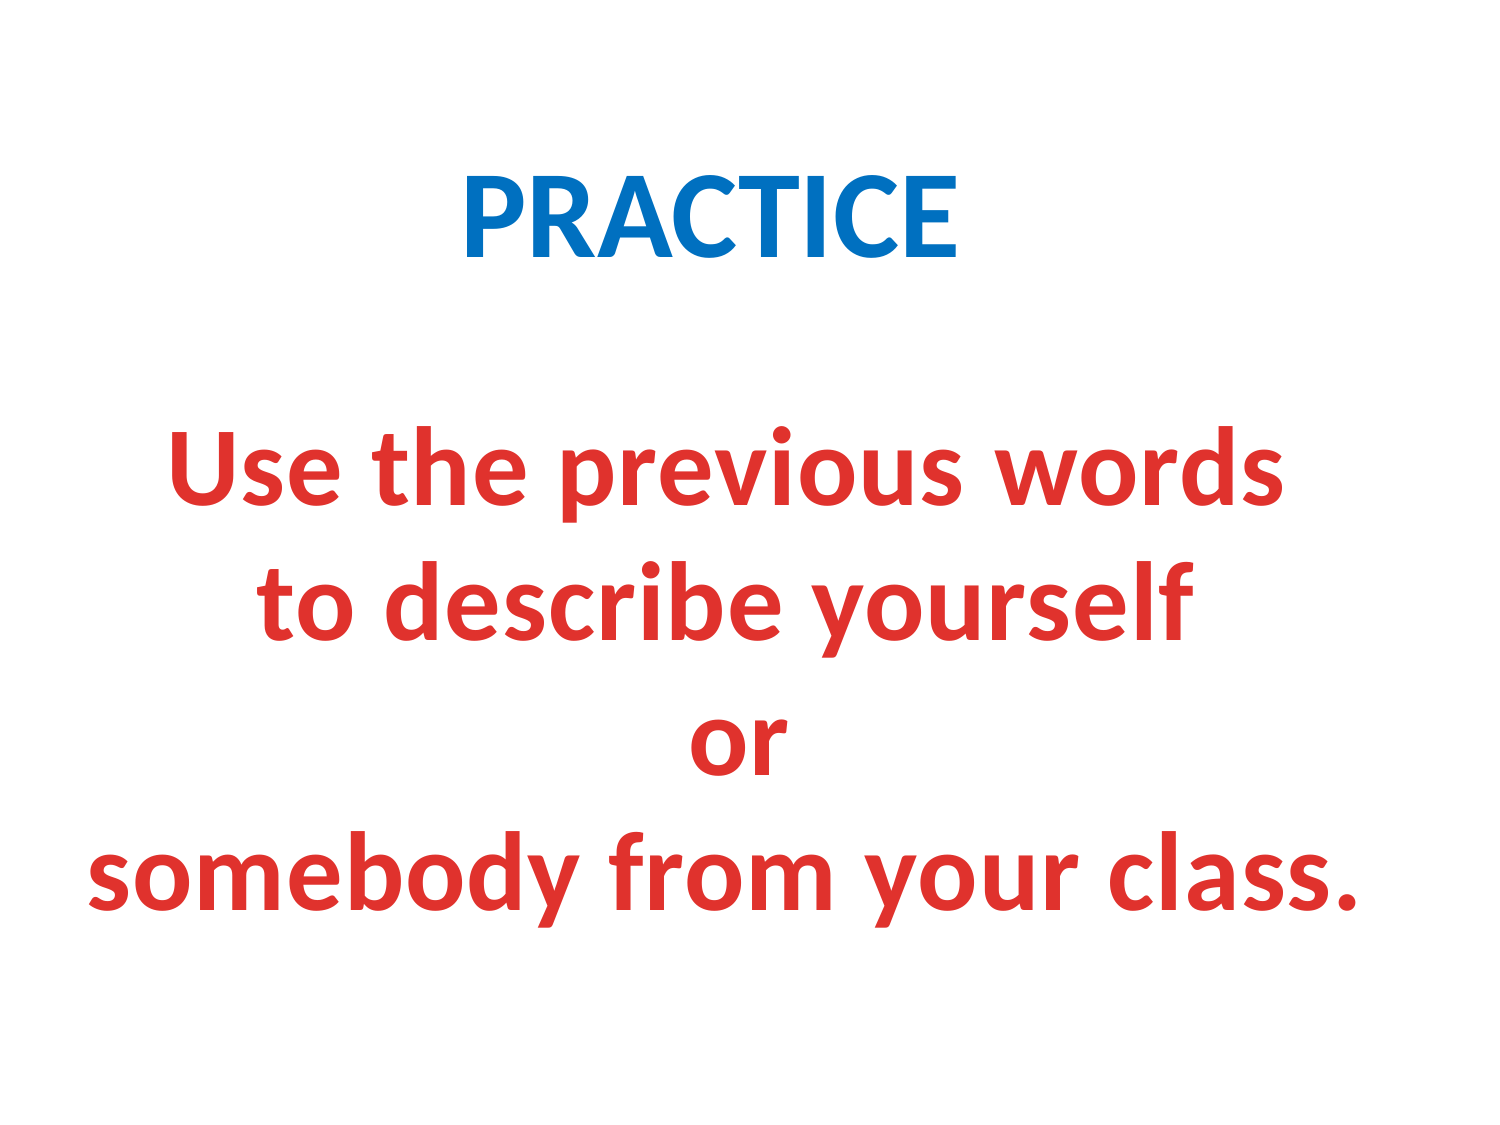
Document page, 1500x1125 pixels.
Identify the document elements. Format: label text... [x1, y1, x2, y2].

text_box Use the previous words to describe yourself or somebody from your class. [71, 385, 1408, 941]
text_box practice [445, 125, 976, 291]
